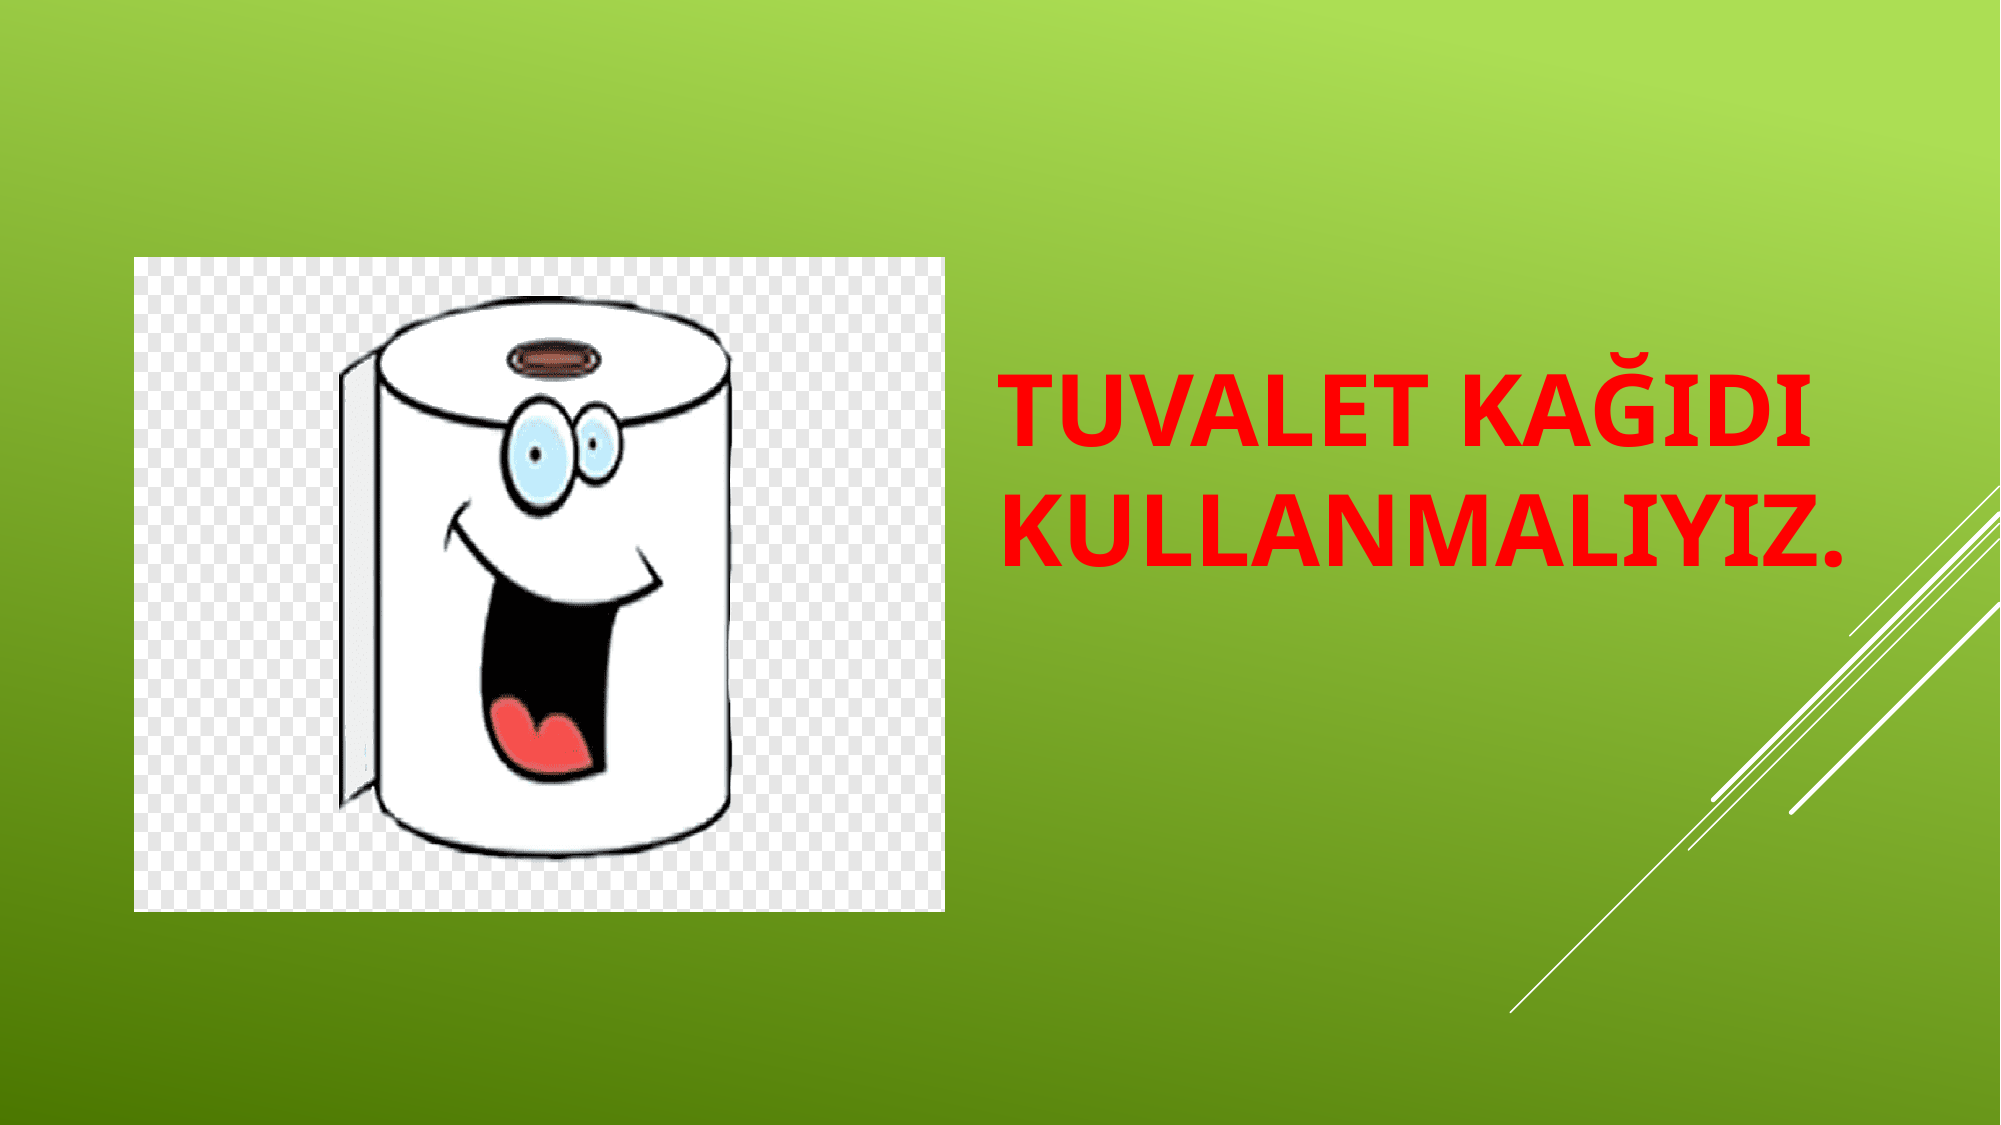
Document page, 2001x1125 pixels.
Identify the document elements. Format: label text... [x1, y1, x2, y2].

title Tuvalet kağıdı kullanmalıyız. [981, 189, 1916, 743]
picture [134, 257, 945, 912]
